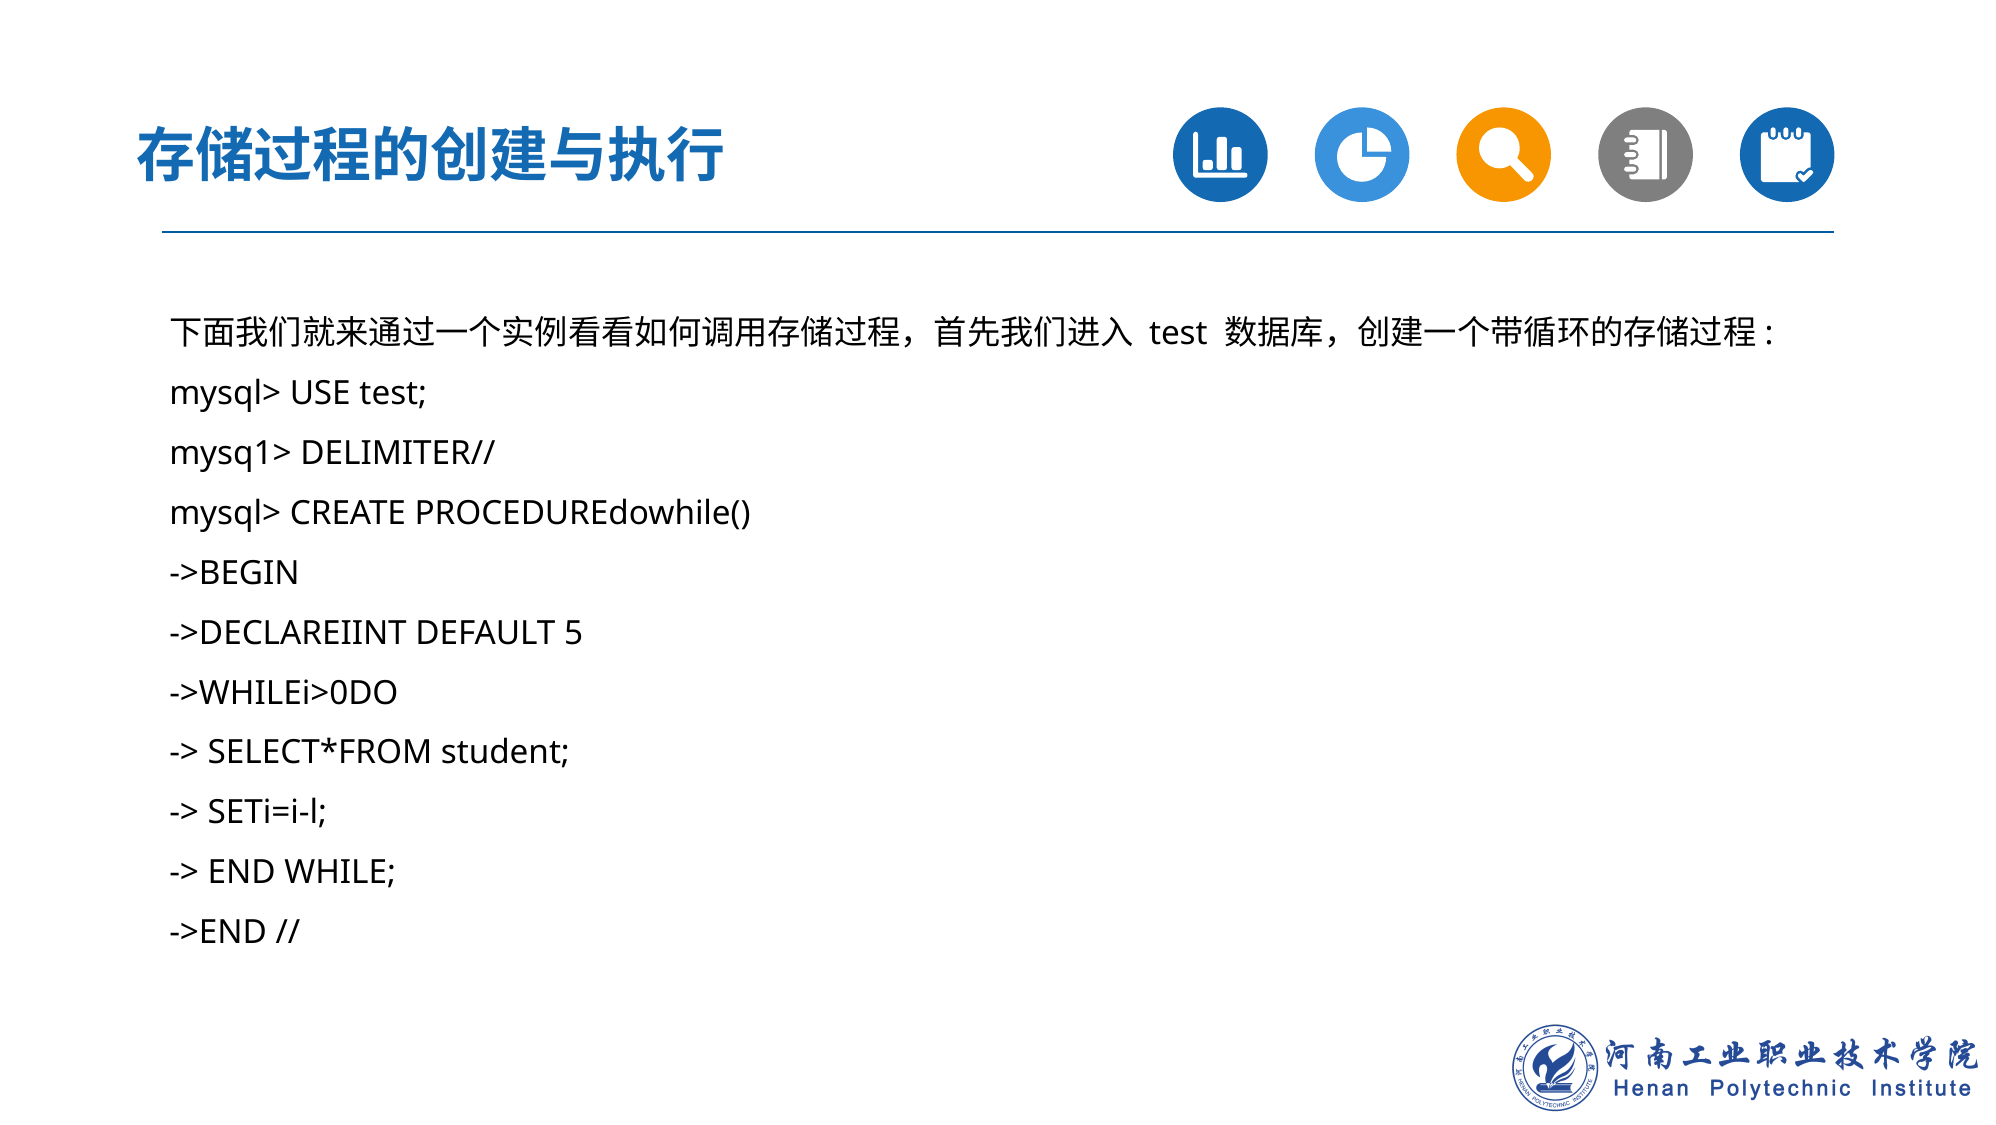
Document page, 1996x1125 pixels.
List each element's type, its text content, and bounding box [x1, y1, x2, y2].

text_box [1739, 107, 1835, 203]
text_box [1314, 107, 1410, 203]
picture [1493, 1020, 1984, 1118]
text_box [1598, 107, 1694, 203]
text_box 存储过程的创建与执行 [110, 93, 752, 203]
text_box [1456, 107, 1552, 203]
text_box 下面我们就来通过一个实例看看如何调用存储过程，首先我们进入 test 数据库，创建一个带循环的存储过程: mysql> USE test; mysq1> DELIMITER// mysql> CREATE PROCEDUREdowhile() ->BEGIN ->DECLAREIINT DEFAULT 5 ->WHILEi>0DO -> SELECT*FROM student; -> SETi=i-l; -> END WHILE; ->END // [149, 281, 1780, 902]
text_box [1172, 107, 1268, 203]
